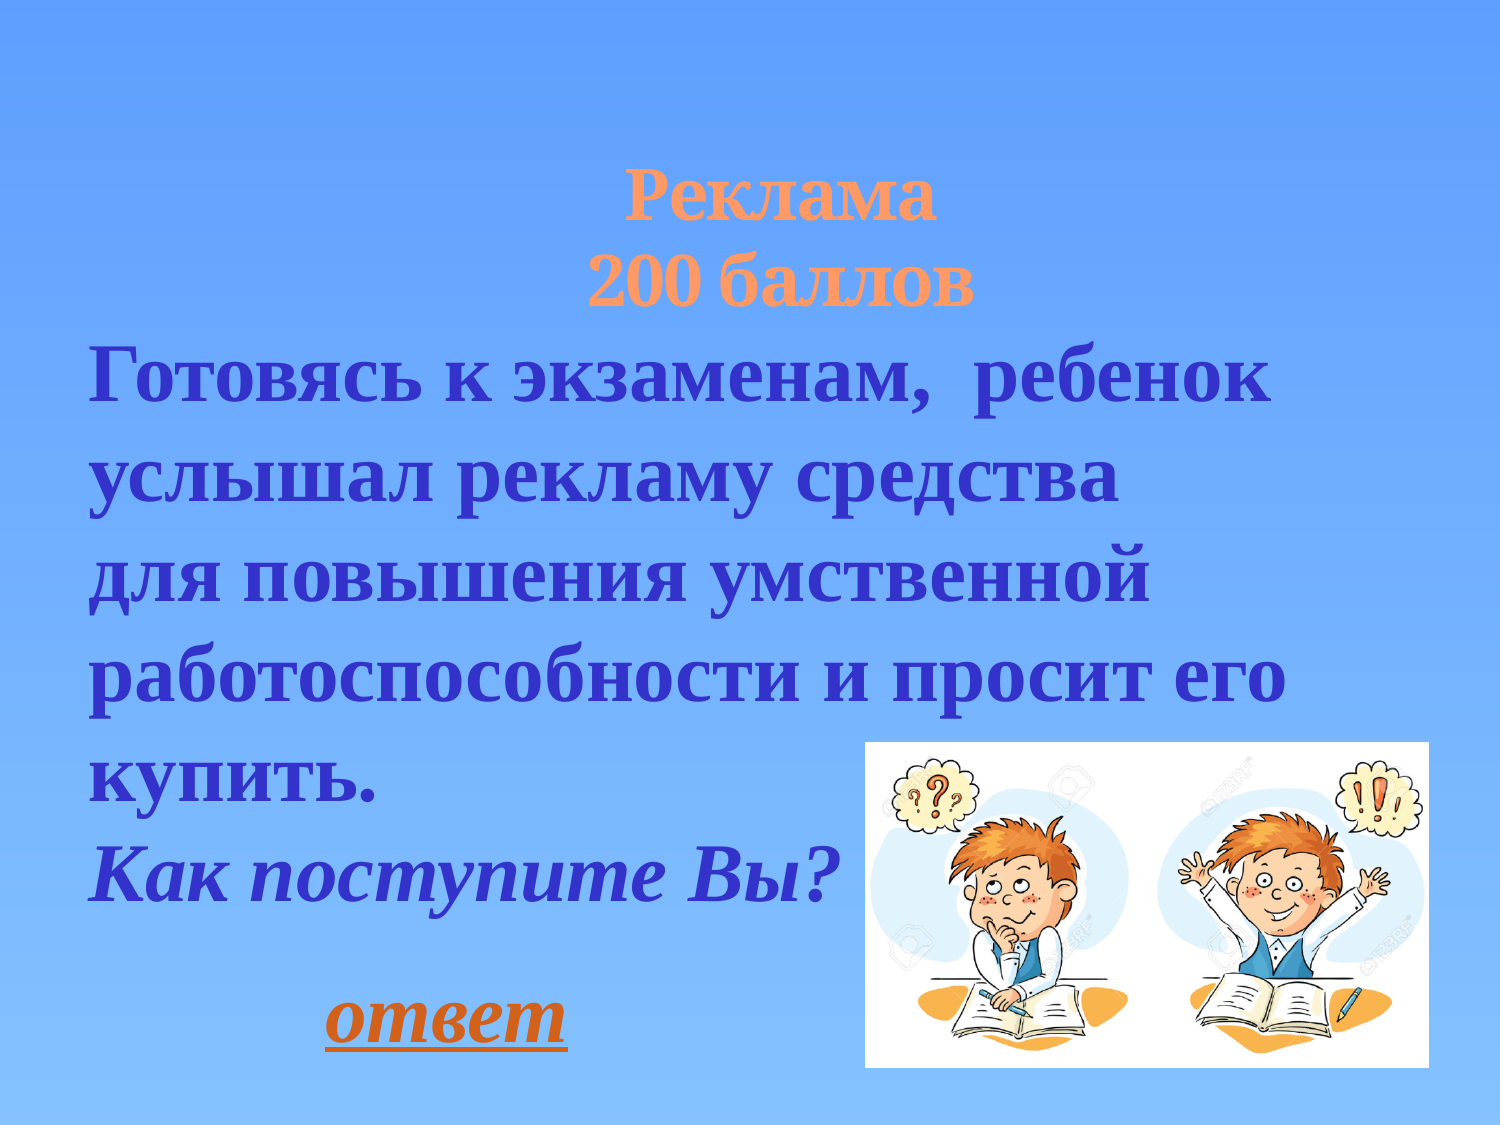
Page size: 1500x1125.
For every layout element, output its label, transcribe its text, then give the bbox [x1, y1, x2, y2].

text_box Готовясь к экзаменам, ребенок услышал рекламу средства для повышения умственной работоспособности и просит его купить. Как поступите Вы? [73, 311, 1387, 1086]
text_box [56, 290, 1429, 416]
title Реклама 200 баллов [144, 140, 1420, 290]
picture [865, 742, 1429, 1068]
